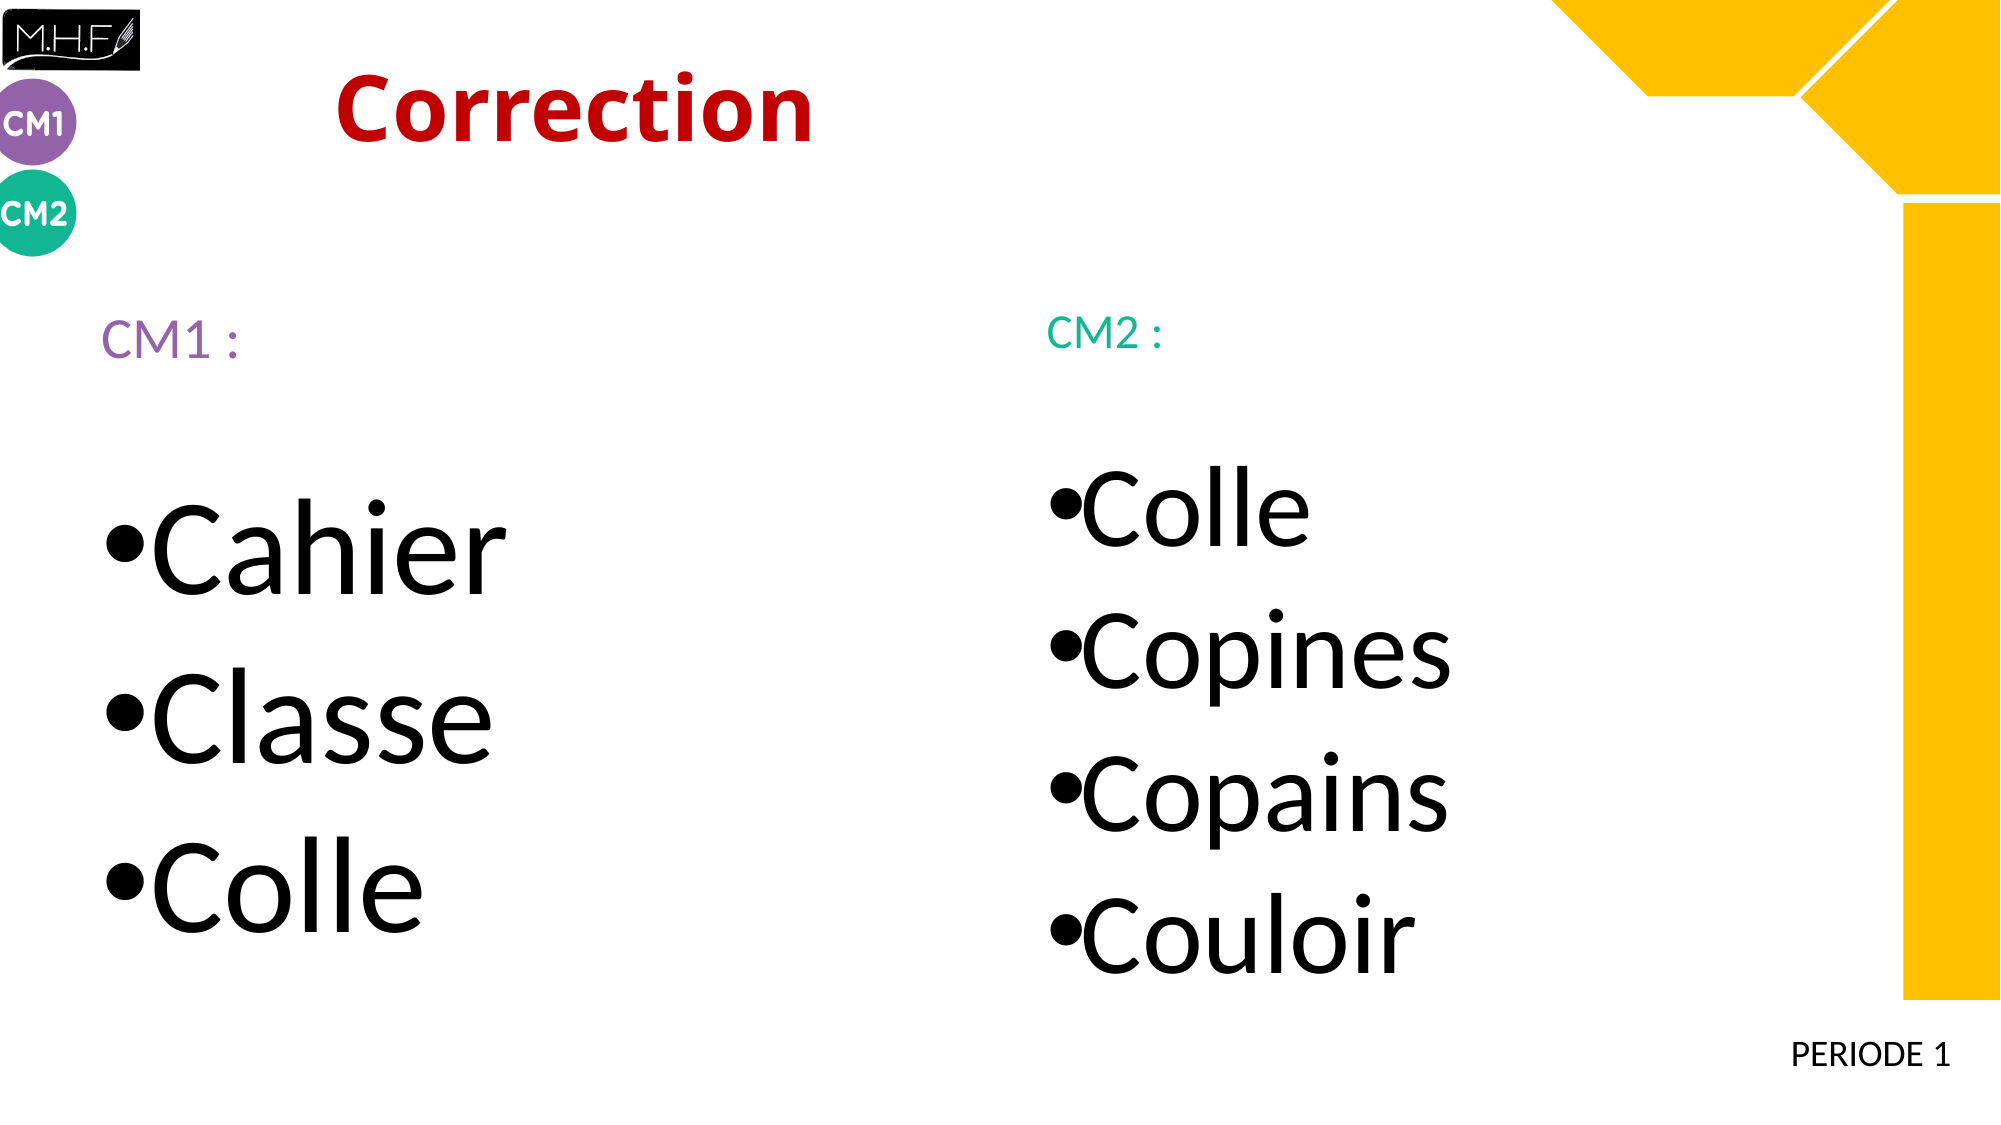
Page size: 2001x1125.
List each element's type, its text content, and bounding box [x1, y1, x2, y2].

text_box CM2 : Colle Copines Copains Couloir [1031, 299, 1853, 1014]
text_box [1549, 0, 1892, 98]
text_box [1799, 0, 2000, 196]
text_box PERIODE 1 [1362, 1021, 1967, 1125]
picture [0, 7, 140, 259]
title Correction [318, 3, 1865, 221]
text_box [1902, 202, 2000, 1001]
list CM1 : Cahier Classe Colle [86, 300, 897, 1015]
